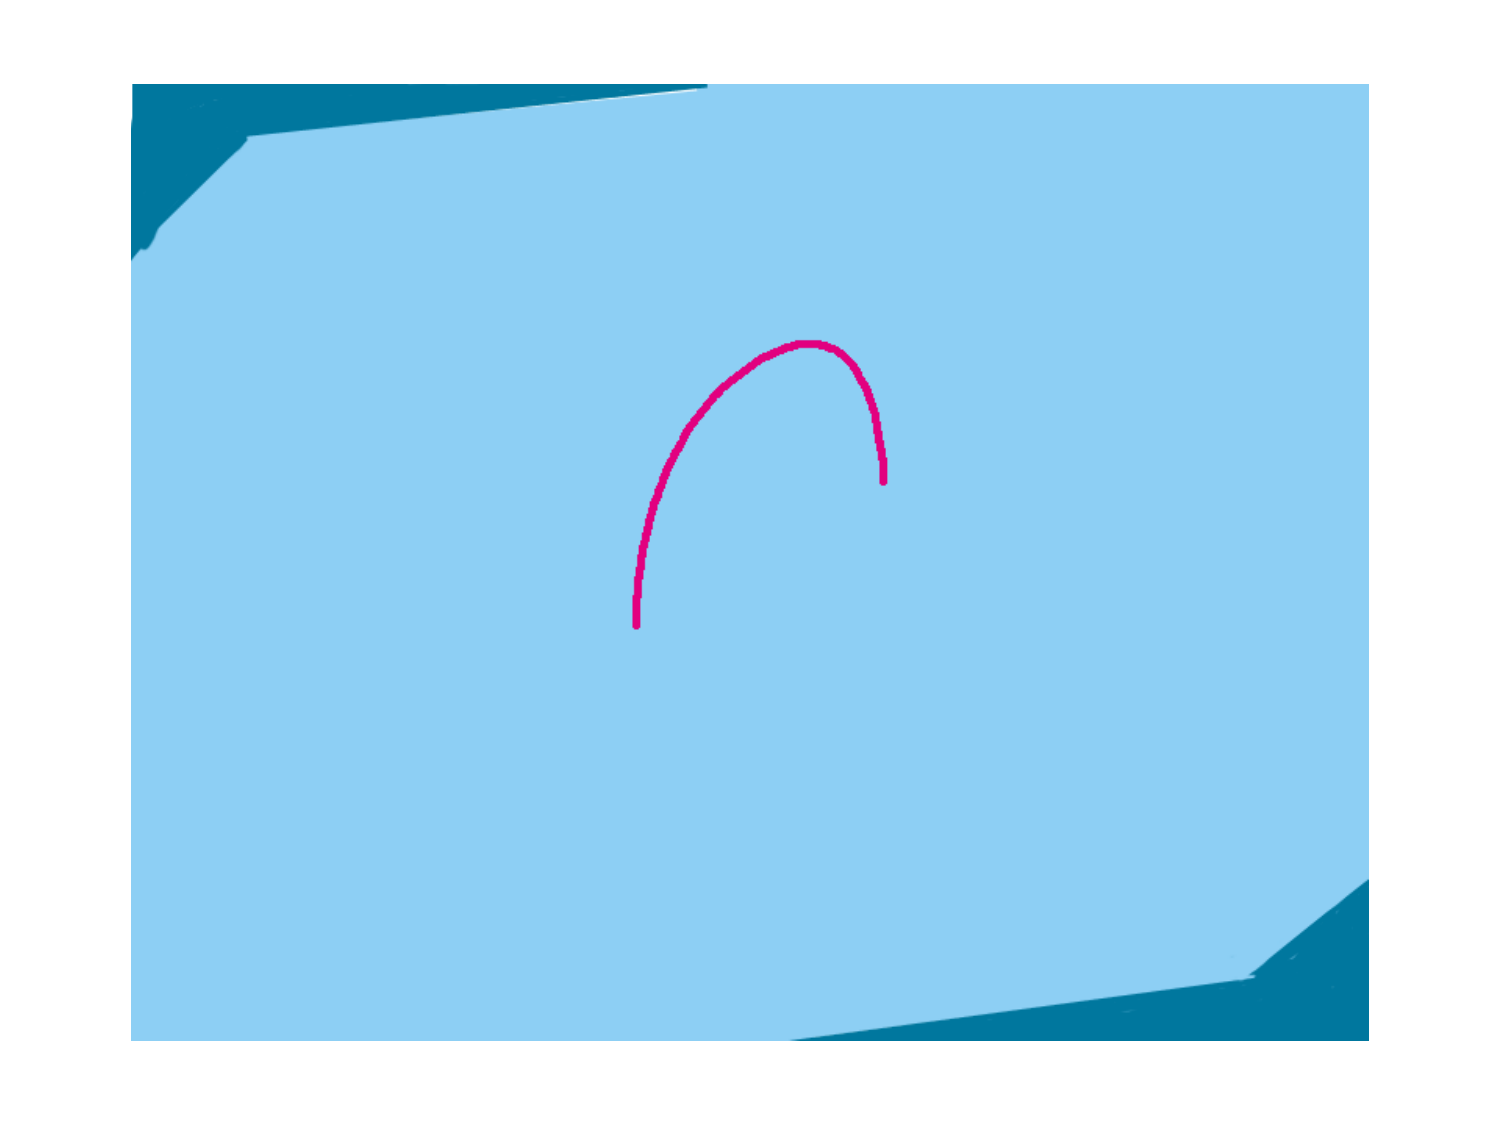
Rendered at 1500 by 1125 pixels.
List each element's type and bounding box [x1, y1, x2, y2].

picture [131, 84, 1369, 1041]
